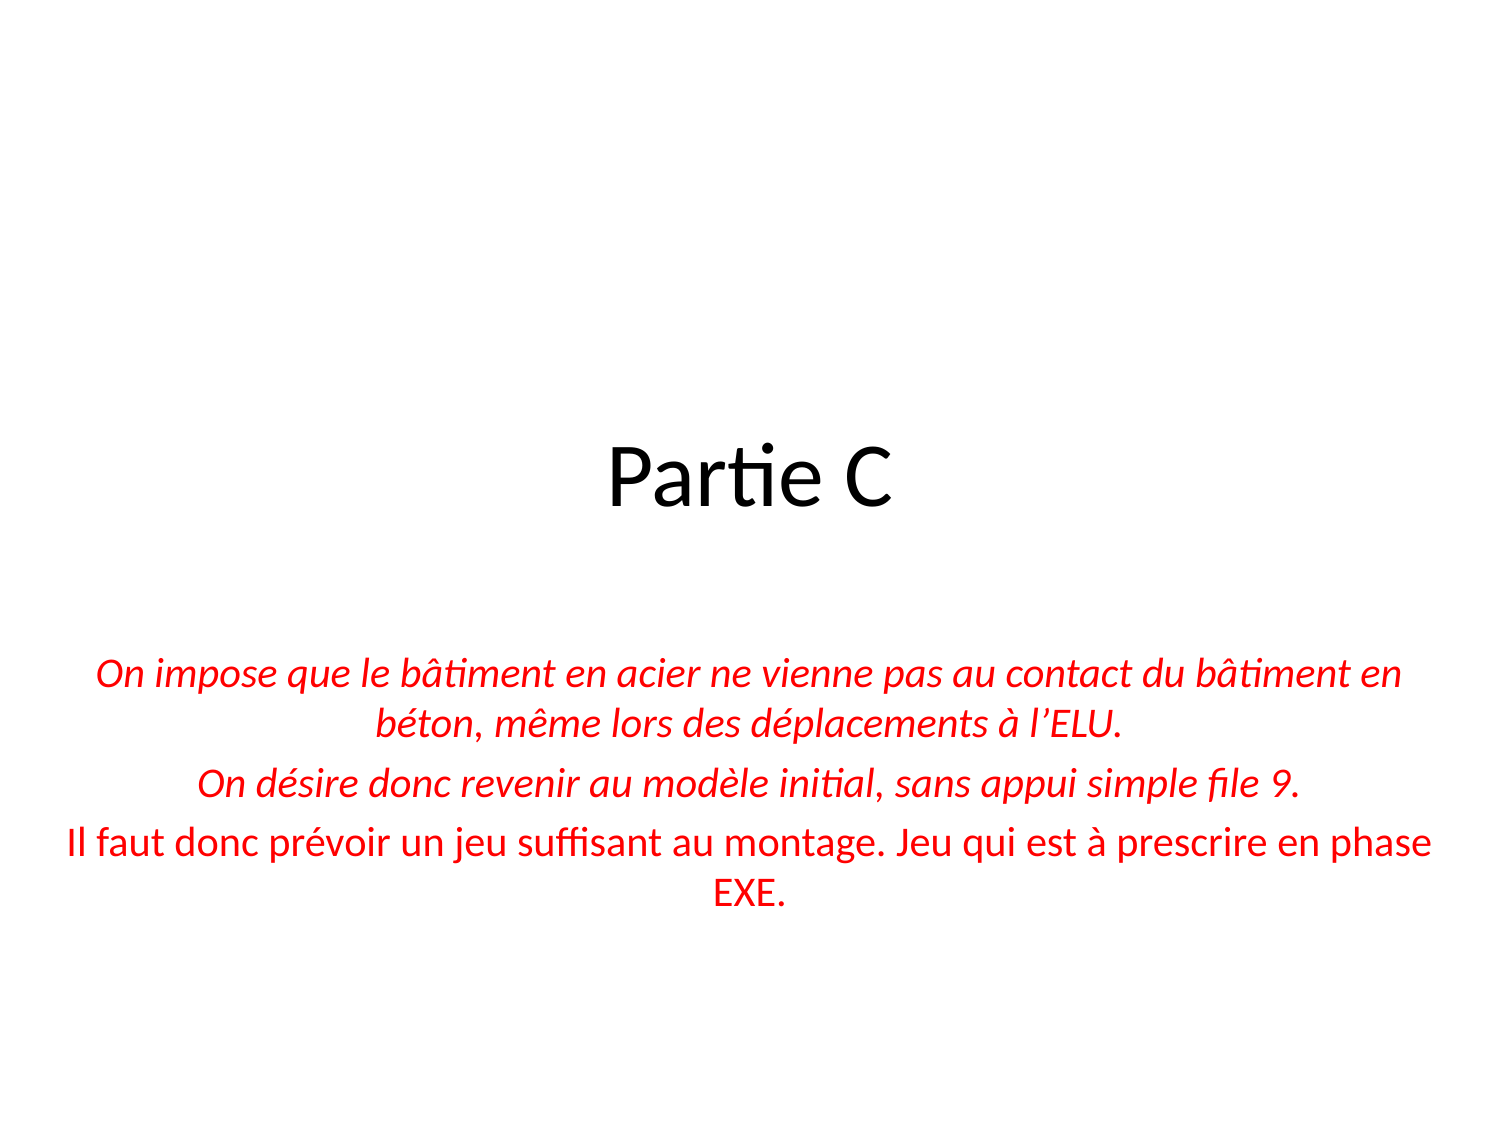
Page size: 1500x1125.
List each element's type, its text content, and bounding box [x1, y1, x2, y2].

title Partie C [112, 349, 1388, 591]
subtitle On impose que le bâtiment en acier ne vienne pas au contact du bâtiment en béton, même lors des déplacements à l’ELU. On désire donc revenir au modèle initial, sans appui simple file 9. Il faut donc prévoir un jeu suffisant au montage. Jeu qui est à prescrire en phase EXE. [41, 637, 1459, 925]
